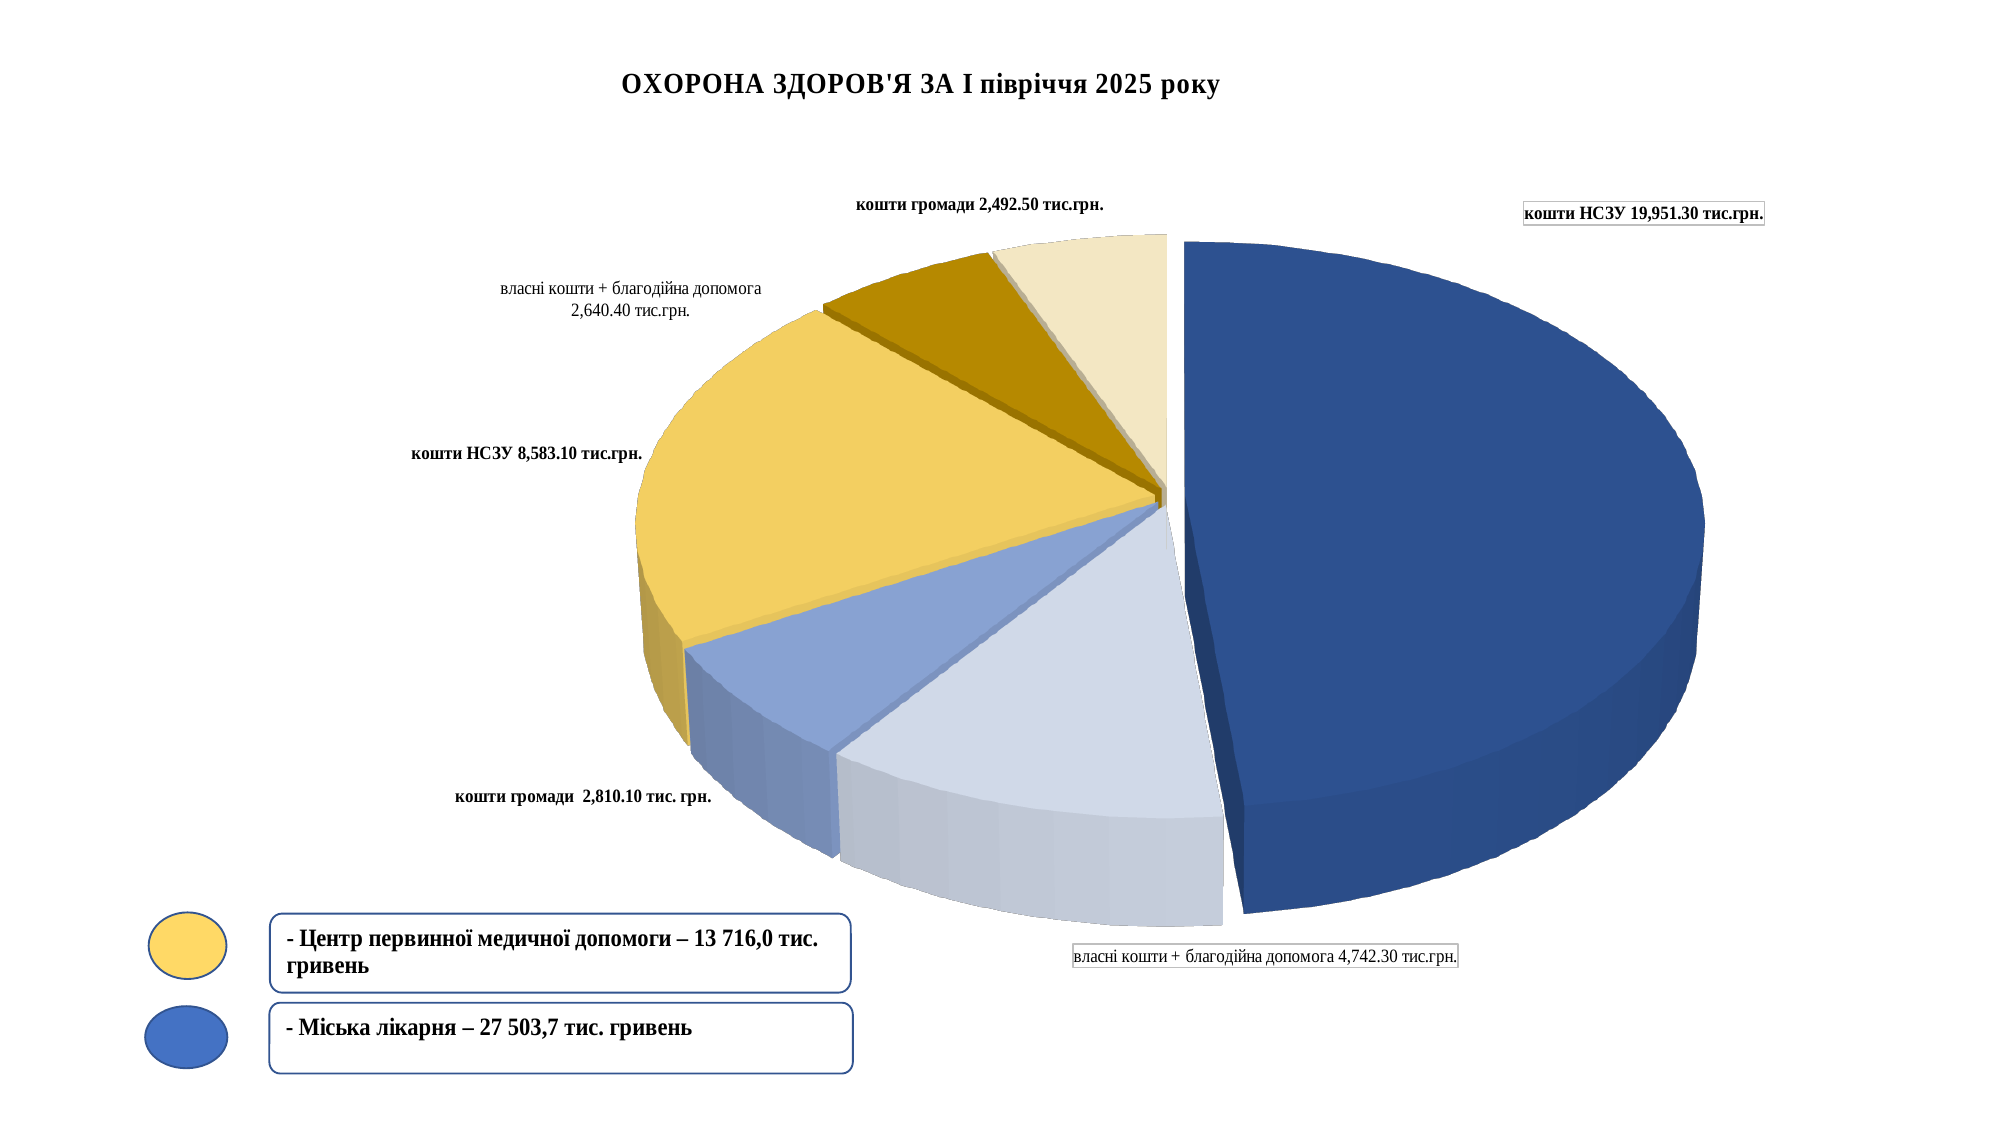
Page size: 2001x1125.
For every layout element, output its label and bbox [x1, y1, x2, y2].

chart [79, 28, 1939, 1103]
